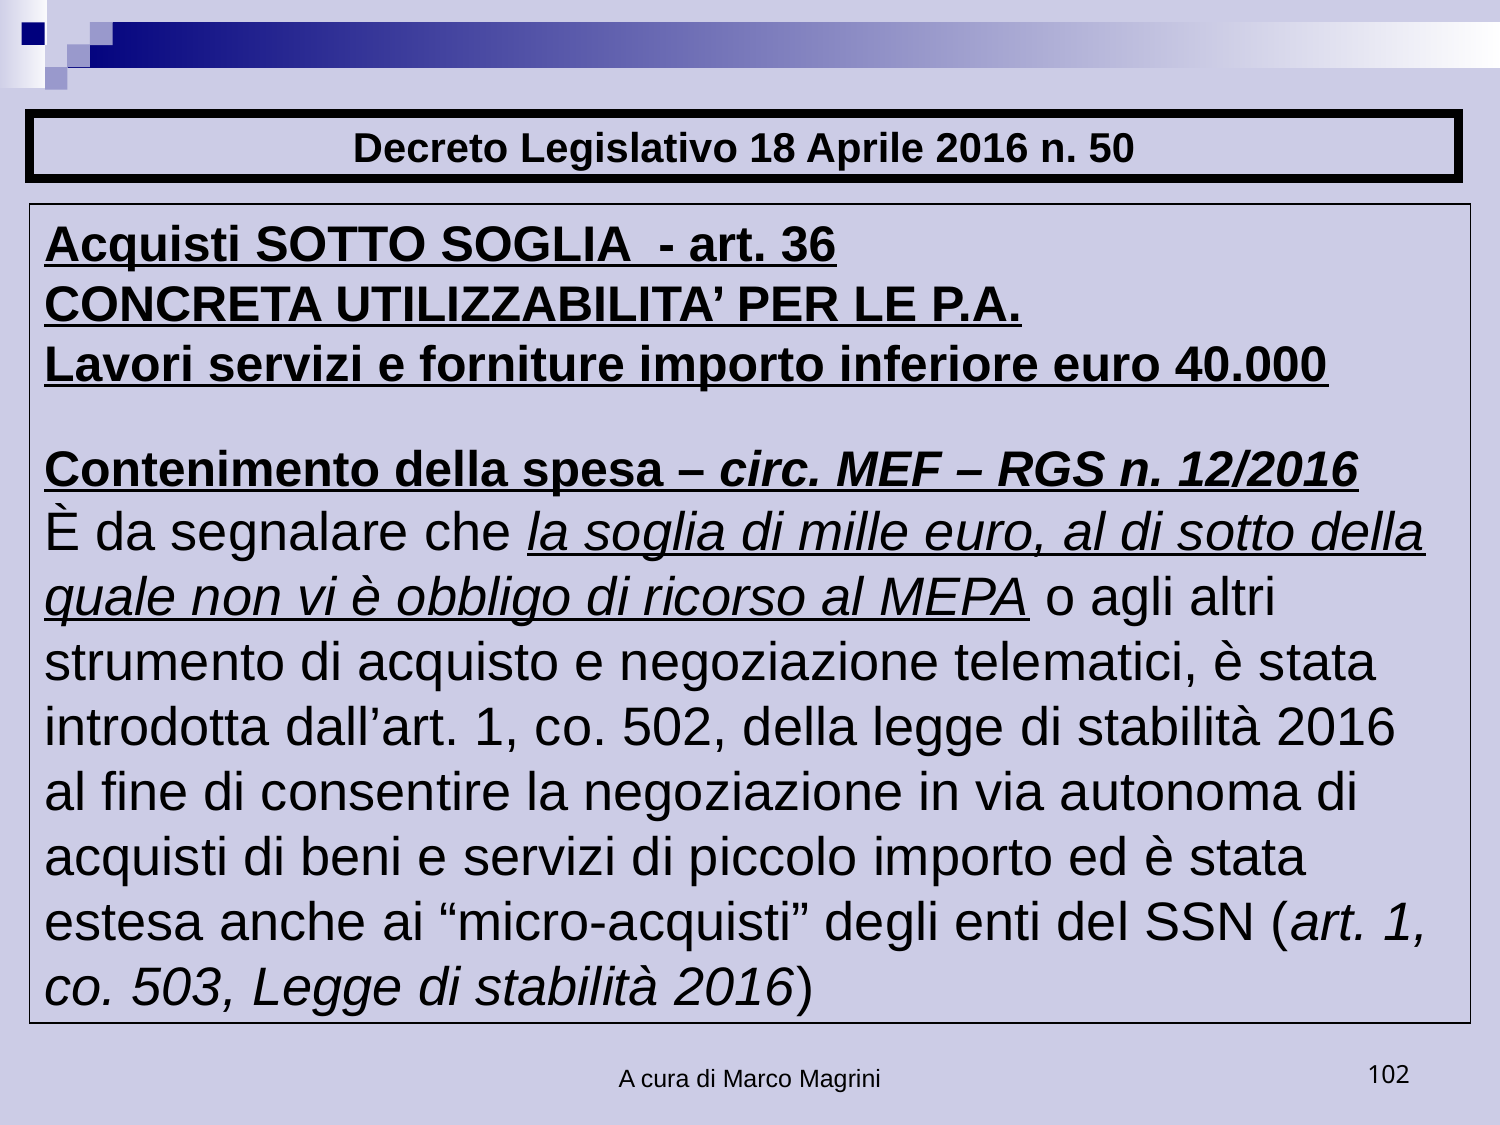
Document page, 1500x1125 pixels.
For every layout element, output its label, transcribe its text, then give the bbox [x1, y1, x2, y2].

text_box Acquisti SOTTO SOGLIA - art. 36 CONCRETA UTILIZZABILITA’ PER LE P.A. Lavori servizi e forniture importo inferiore euro 40.000 Contenimento della spesa – circ. MEF – RGS n. 12/2016 È da segnalare che la soglia di mille euro, al di sotto della quale non vi è obbligo di ricorso al MEPA o agli altri strumento di acquisto e negoziazione telematici, è stata introdotta dall’art. 1, co. 502, della legge di stabilità 2016 al fine di consentire la negoziazione in via autonoma di acquisti di beni e servizi di piccolo importo ed è stata estesa anche ai “micro-acquisti” degli enti del SSN (art. 1, co. 503, Legge di stabilità 2016) [29, 203, 1471, 1024]
text_box Decreto Legislativo 18 Aprile 2016 n. 50 [29, 113, 1459, 179]
footer A cura di Marco Magrini [512, 1025, 988, 1100]
slide_number 102 [1074, 1025, 1425, 1100]
